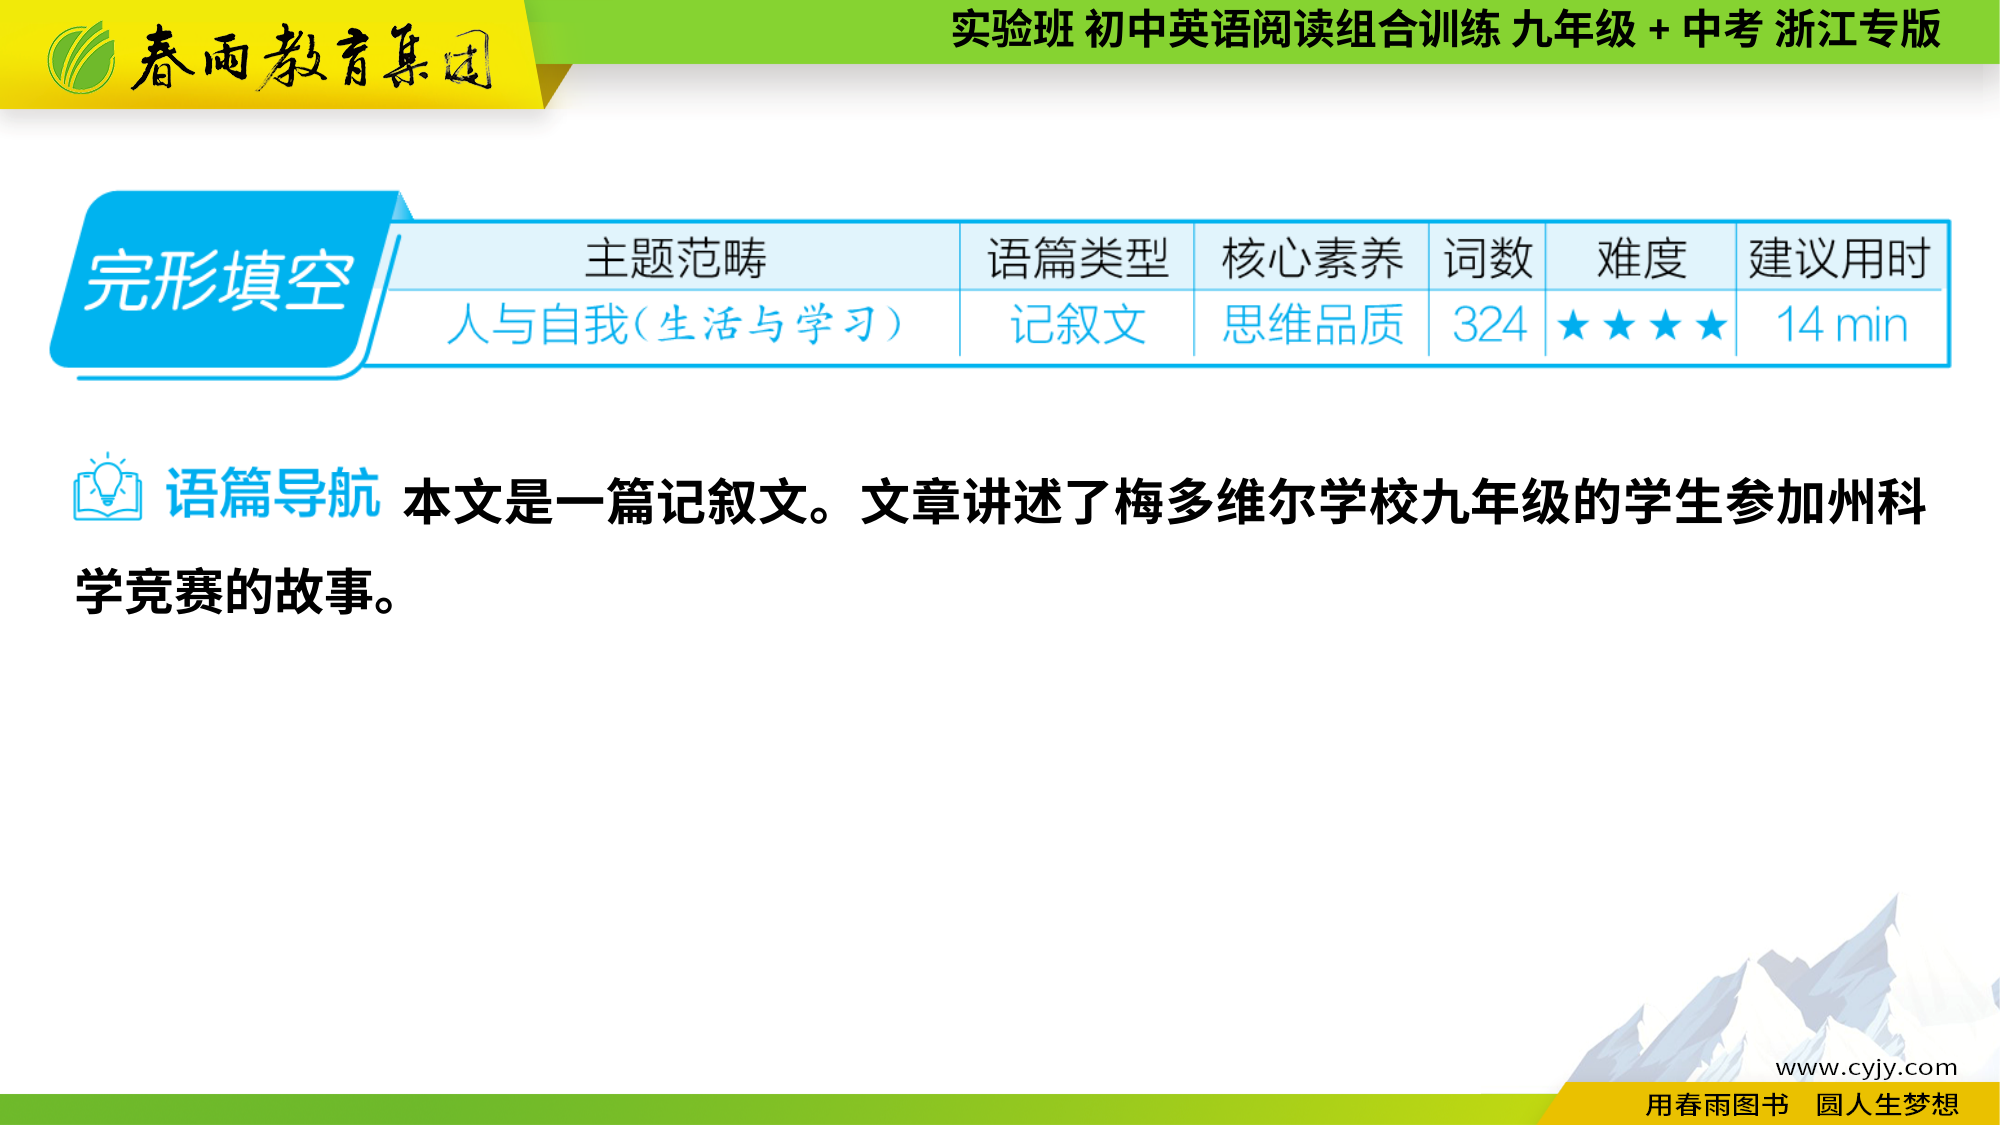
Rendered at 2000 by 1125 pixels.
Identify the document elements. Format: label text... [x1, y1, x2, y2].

list 本文是一篇记叙文。文章讲述了梅多维尔学校九年级的学生参加州科学竞赛的故事。 [59, 432, 1944, 630]
picture [0, 0, 2000, 1125]
